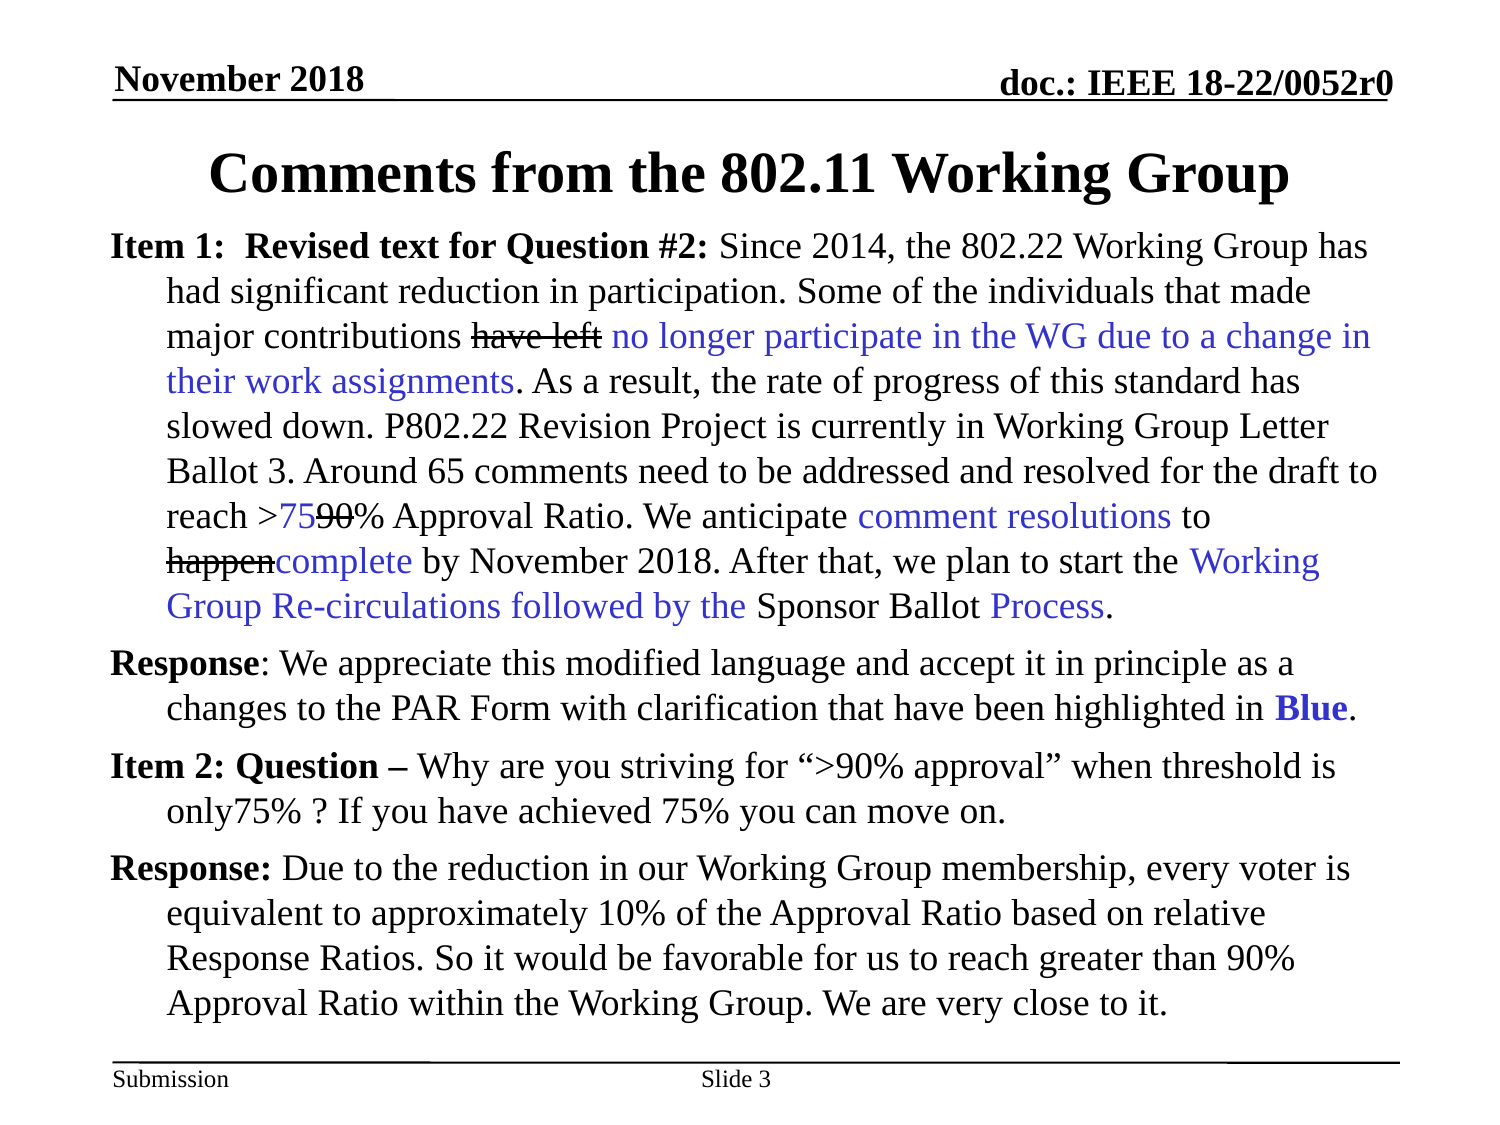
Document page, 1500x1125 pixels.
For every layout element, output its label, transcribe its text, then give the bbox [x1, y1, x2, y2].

list Item 1: Revised text for Question #2: Since 2014, the 802.22 Working Group has had significant reduction in participation. Some of the individuals that made major contributions have left no longer participate in the WG due to a change in their work assignments. As a result, the rate of progress of this standard has slowed down. P802.22 Revision Project is currently in Working Group Letter Ballot 3. Around 65 comments need to be addressed and resolved for the draft to reach >7590% Approval Ratio. We anticipate comment resolutions to happencomplete by November 2018. After that, we plan to start the Working Group Re-circulations followed by the Sponsor Ballot Process. Response: We appreciate this modified language and accept it in principle as a changes to the PAR Form with clarification that have been highlighted in Blue. Item 2: Question – Why are you striving for “>90% approval” when threshold is only75% ? If you have achieved 75% you can move on. Response: Due to the reduction in our Working Group membership, every voter is equivalent to approximately 10% of the Approval Ratio based on relative Response Ratios. So it would be favorable for us to reach greater than 90% Approval Ratio within the Working Group. We are very close to it. [94, 213, 1413, 1038]
slide_number Slide 3 [672, 1061, 800, 1123]
title Comments from the 802.11 Working Group [112, 112, 1388, 213]
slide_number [114, 54, 423, 100]
